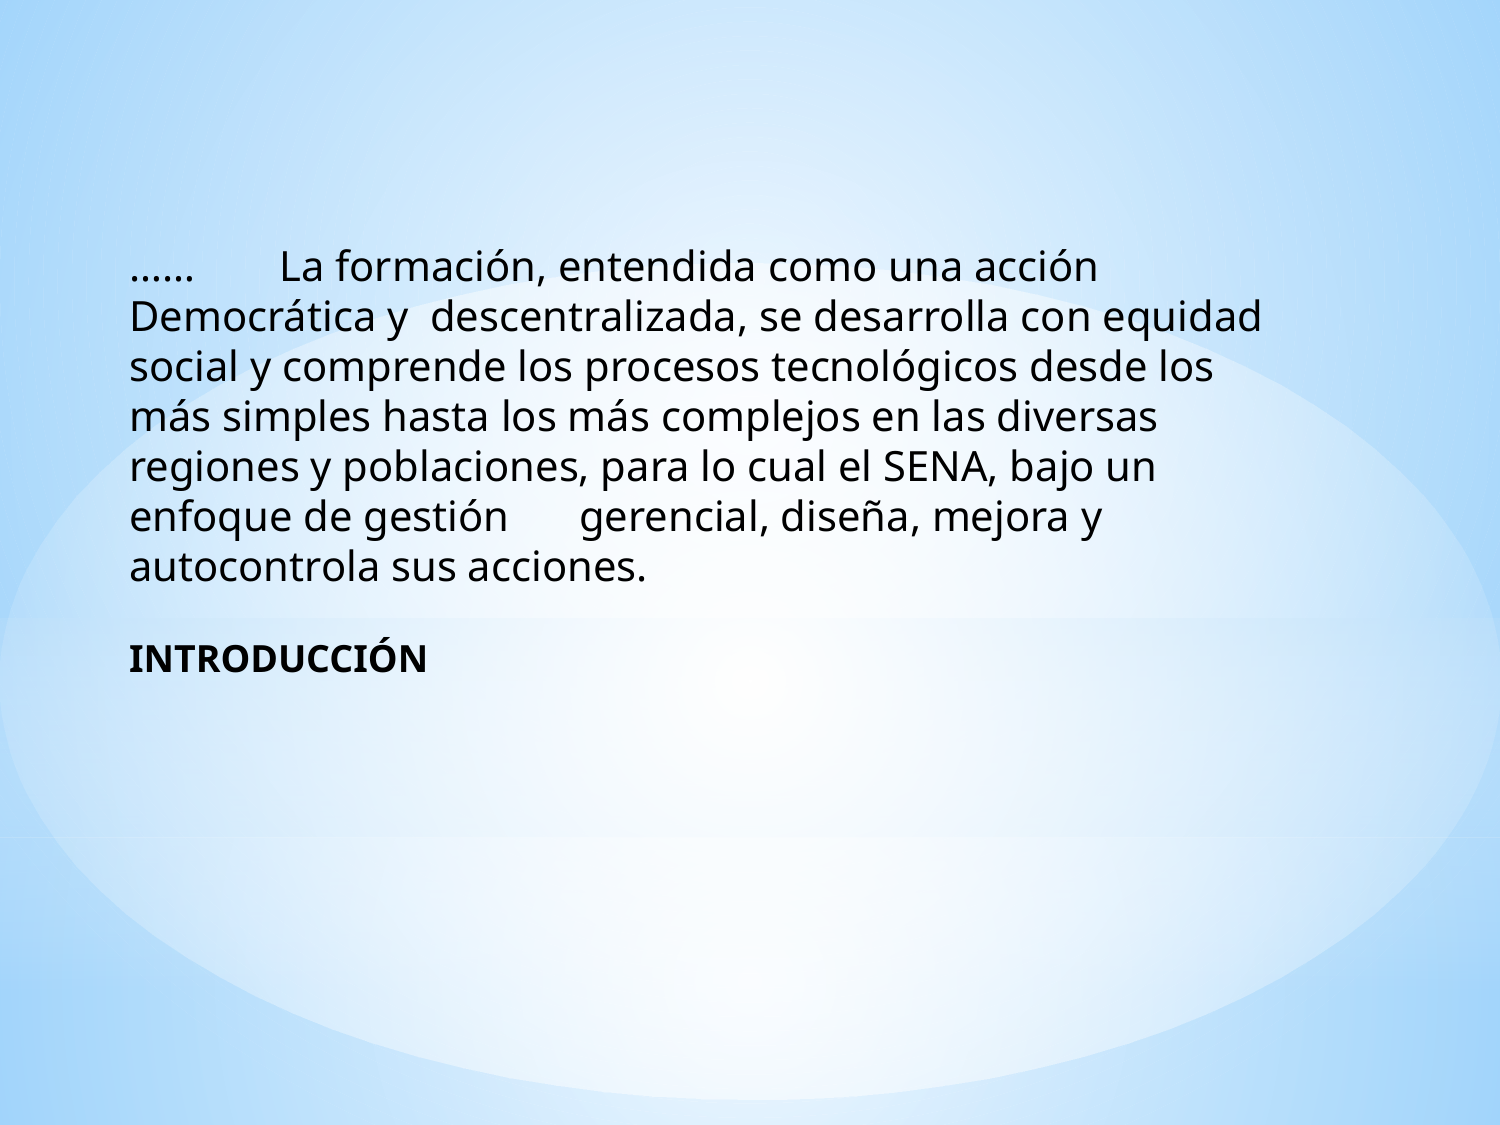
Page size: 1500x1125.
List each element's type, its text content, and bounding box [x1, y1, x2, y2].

text_box …… La formación, entendida como una acción Democrática y descentralizada, se desarrolla con equidad social y comprende los procesos tecnológicos desde los más simples hasta los más complejos en las diversas regiones y poblaciones, para lo cual el SENA, bajo un enfoque de gestión gerencial, diseña, mejora y autocontrola sus acciones. INTRODUCCIÓN [114, 137, 1284, 688]
